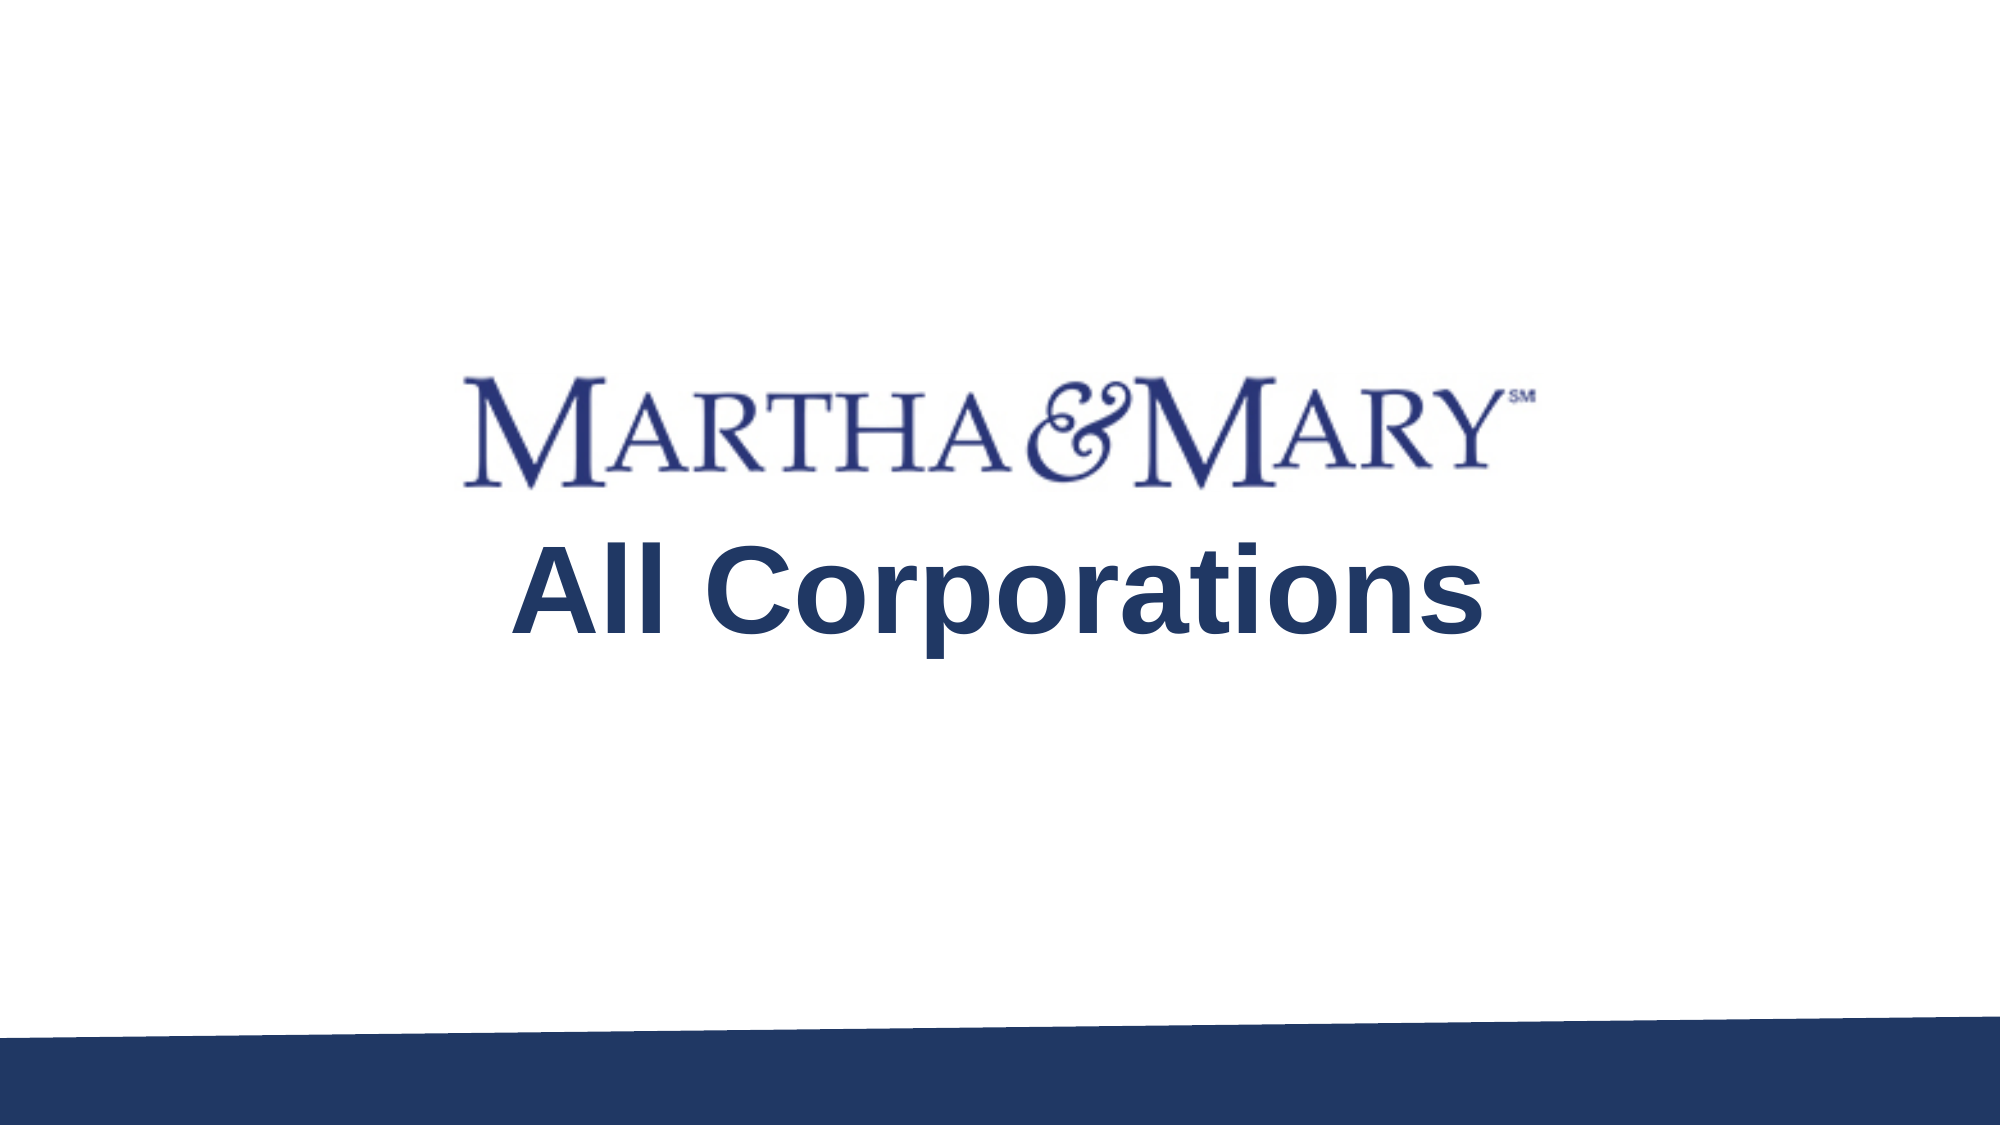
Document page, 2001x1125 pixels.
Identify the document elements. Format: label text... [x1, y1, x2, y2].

text_box [0, 1015, 2000, 1125]
picture [454, 372, 1544, 492]
title All Corporations [136, 491, 1862, 669]
